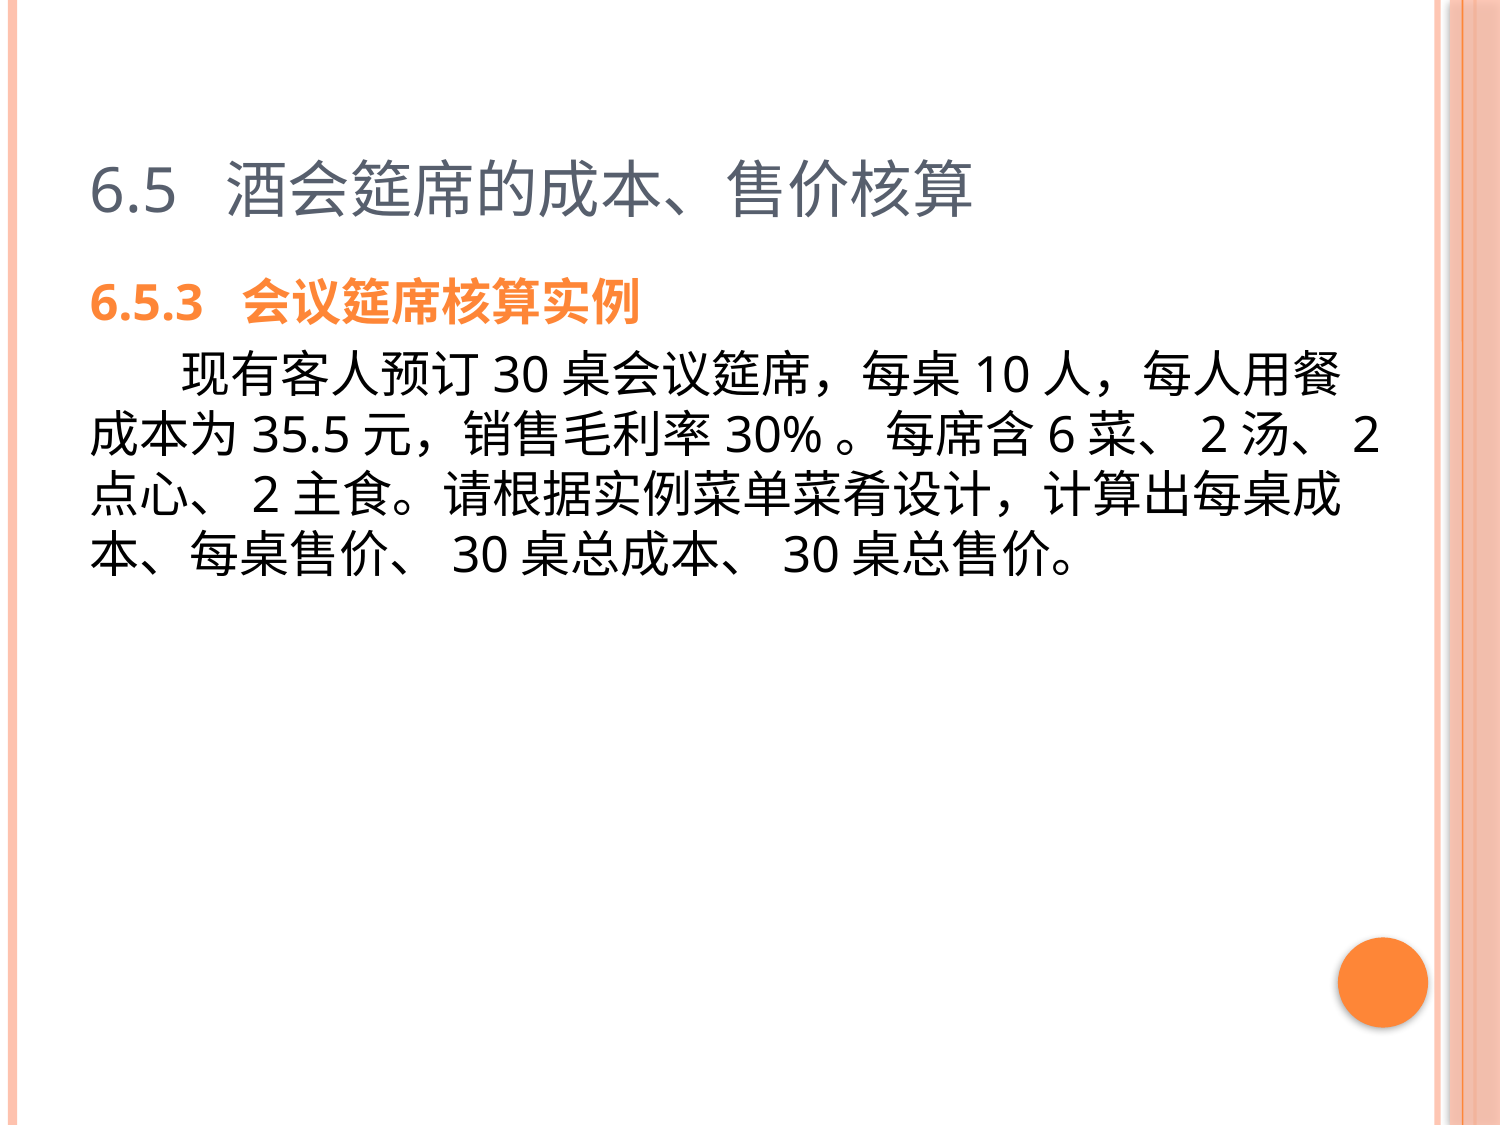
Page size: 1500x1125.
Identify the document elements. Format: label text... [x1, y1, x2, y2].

list 6.5.3 会议筵席核算实例 现有客人预订30桌会议筵席，每桌10人，每人用餐成本为35.5元，销售毛利率30%。每席含6菜、2汤、2点心、2主食。请根据实例菜单菜肴设计，计算出每桌成本、每桌售价、30桌总成本、30桌总售价。 [74, 262, 1407, 1063]
title 6.5 酒会筵席的成本、售价核算 [75, 45, 1300, 233]
